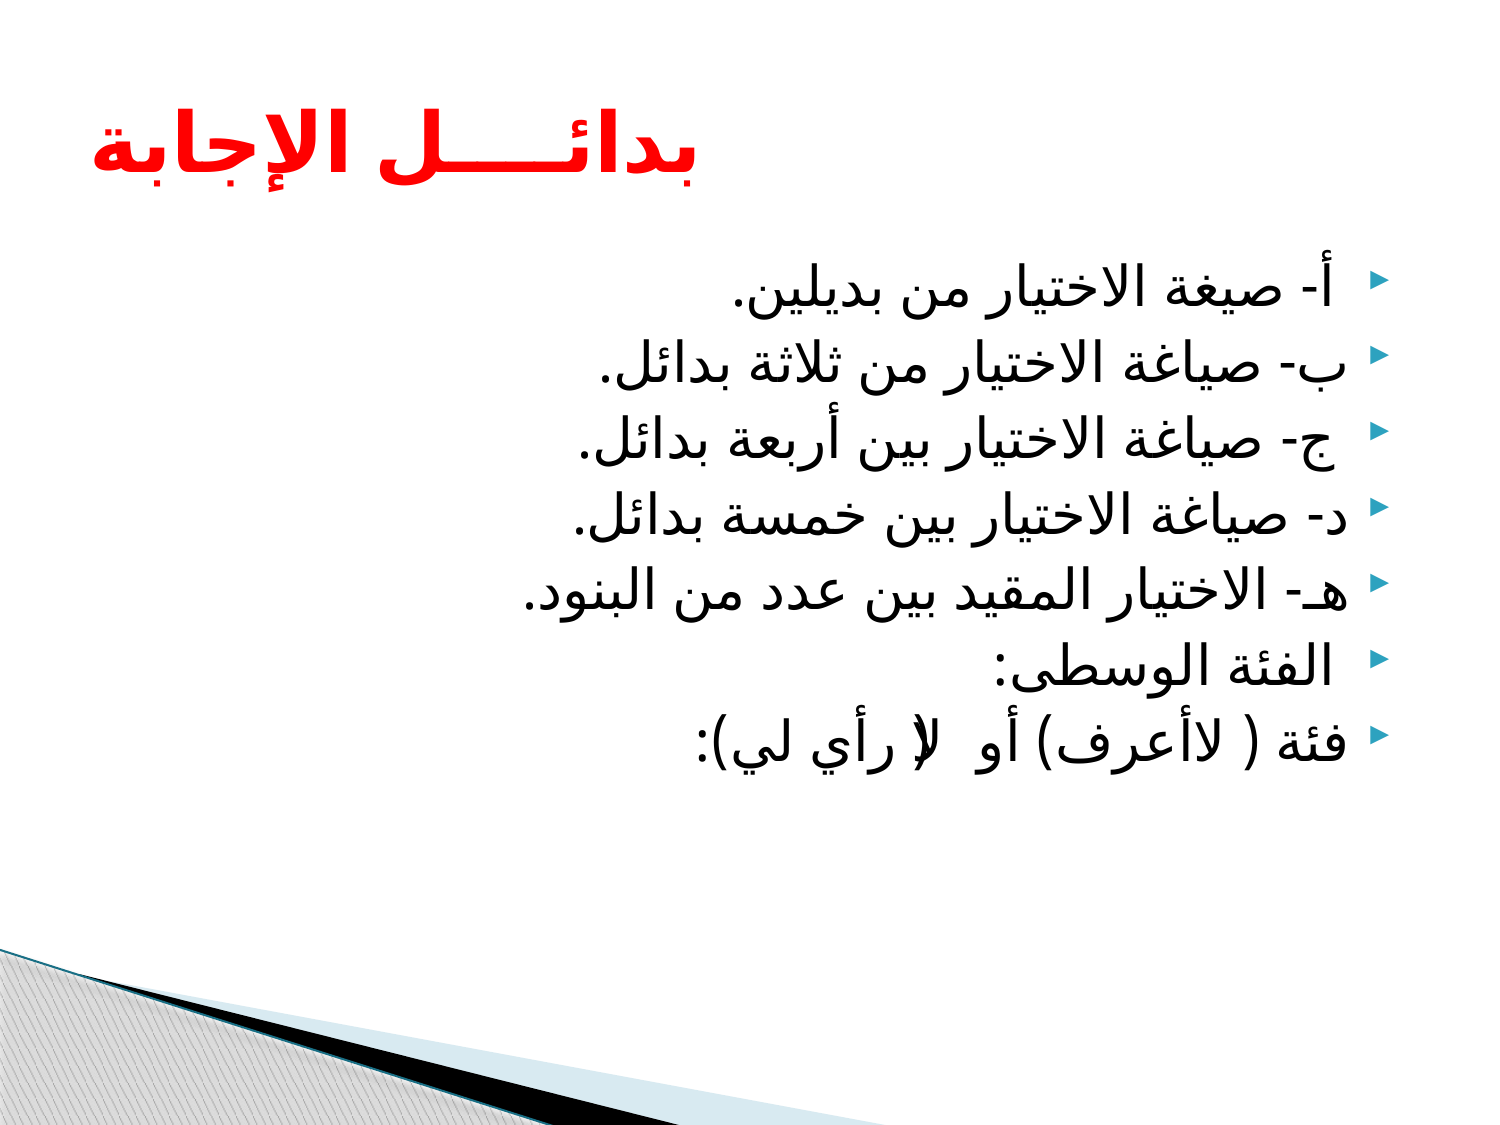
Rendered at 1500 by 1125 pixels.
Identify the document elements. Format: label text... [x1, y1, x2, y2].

list أ- صيغة الاختيار من بديلين. ب- صياغة الاختيار من ثلاثة بدائل. ج- صياغة الاختيار بين أربعة بدائل. د- صياغة الاختيار بين خمسة بدائل. هـ- الاختيار المقيد بين عدد من البنود. الفئة الوسطى: فئة ( لاأعرف) أو (لا رأي لي): [75, 243, 1425, 986]
title بدائــــل الإجابة [75, 45, 1425, 233]
